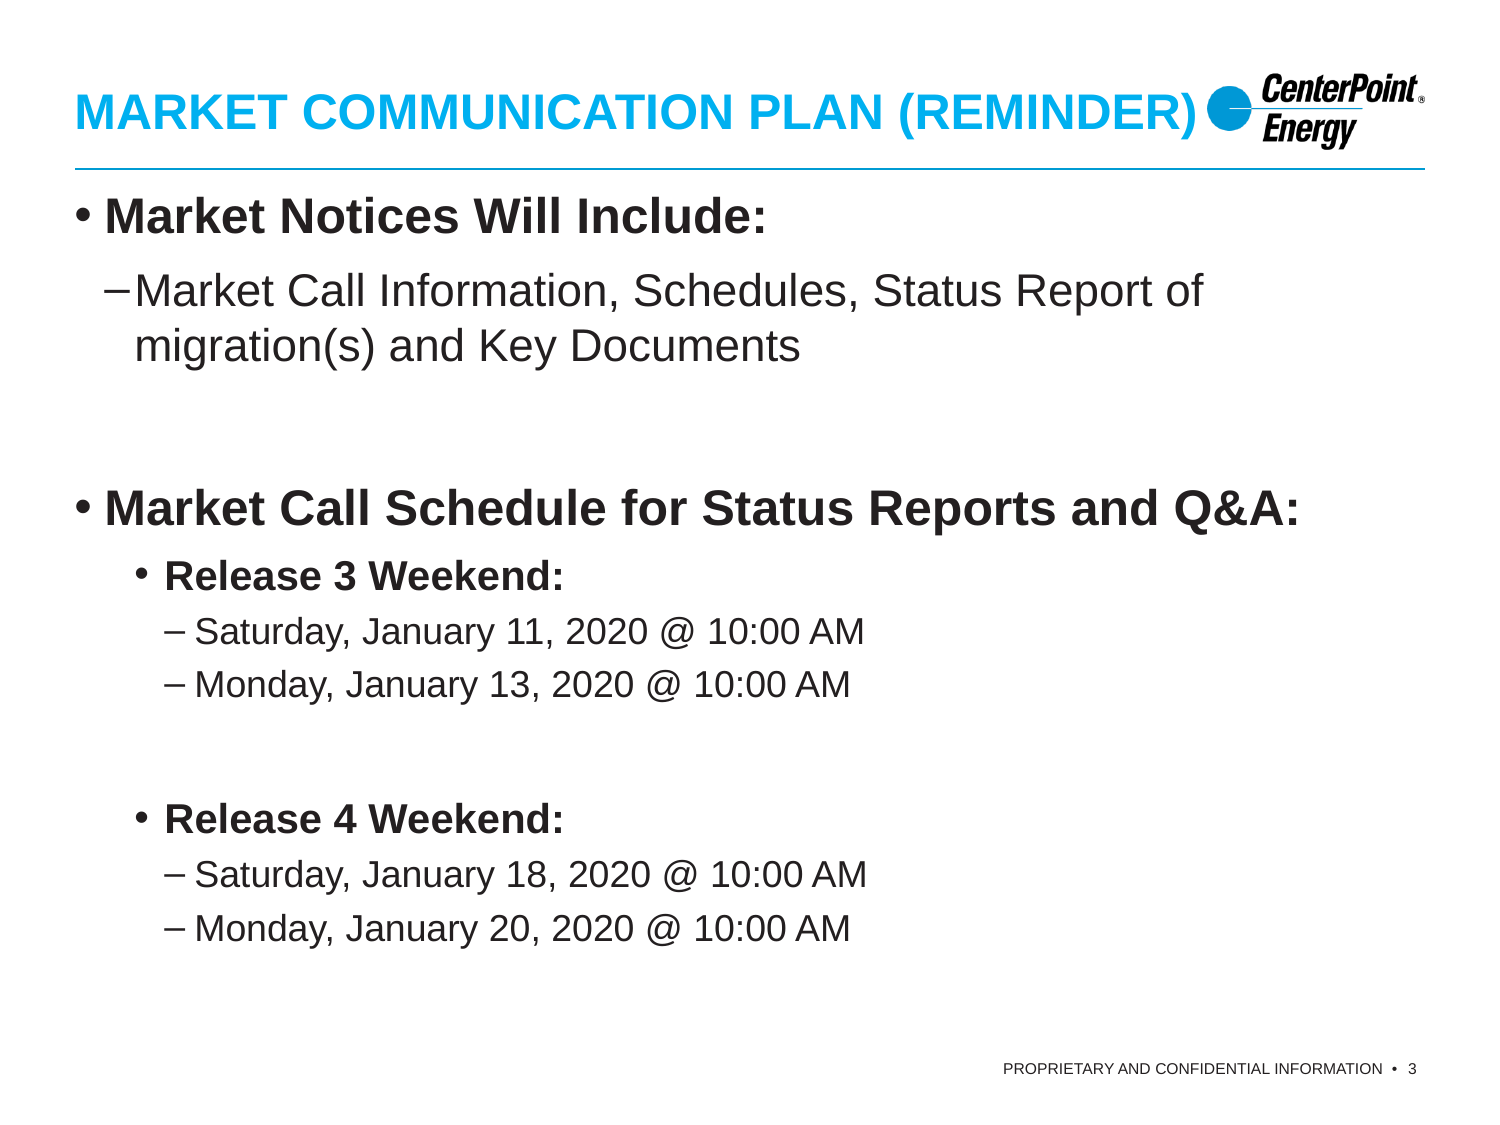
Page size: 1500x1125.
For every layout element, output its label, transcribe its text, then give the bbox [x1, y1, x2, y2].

title MARKET COMMUNICATION PLAN (Reminder) [59, 50, 1269, 176]
slide_number 3 [1393, 1051, 1448, 1086]
picture [1269, 73, 1425, 150]
list Market Notices Will Include: Market Call Information, Schedules, Status Report of migration(s) and Key Documents Market Call Schedule for Status Reports and Q&A: Release 3 Weekend: Saturday, January 11, 2020 @ 10:00 AM Monday, January 13, 2020 @ 10:00 AM Release 4 Weekend: Saturday, January 18, 2020 @ 10:00 AM Monday, January 20, 2020 @ 10:00 AM [59, 176, 1464, 1052]
